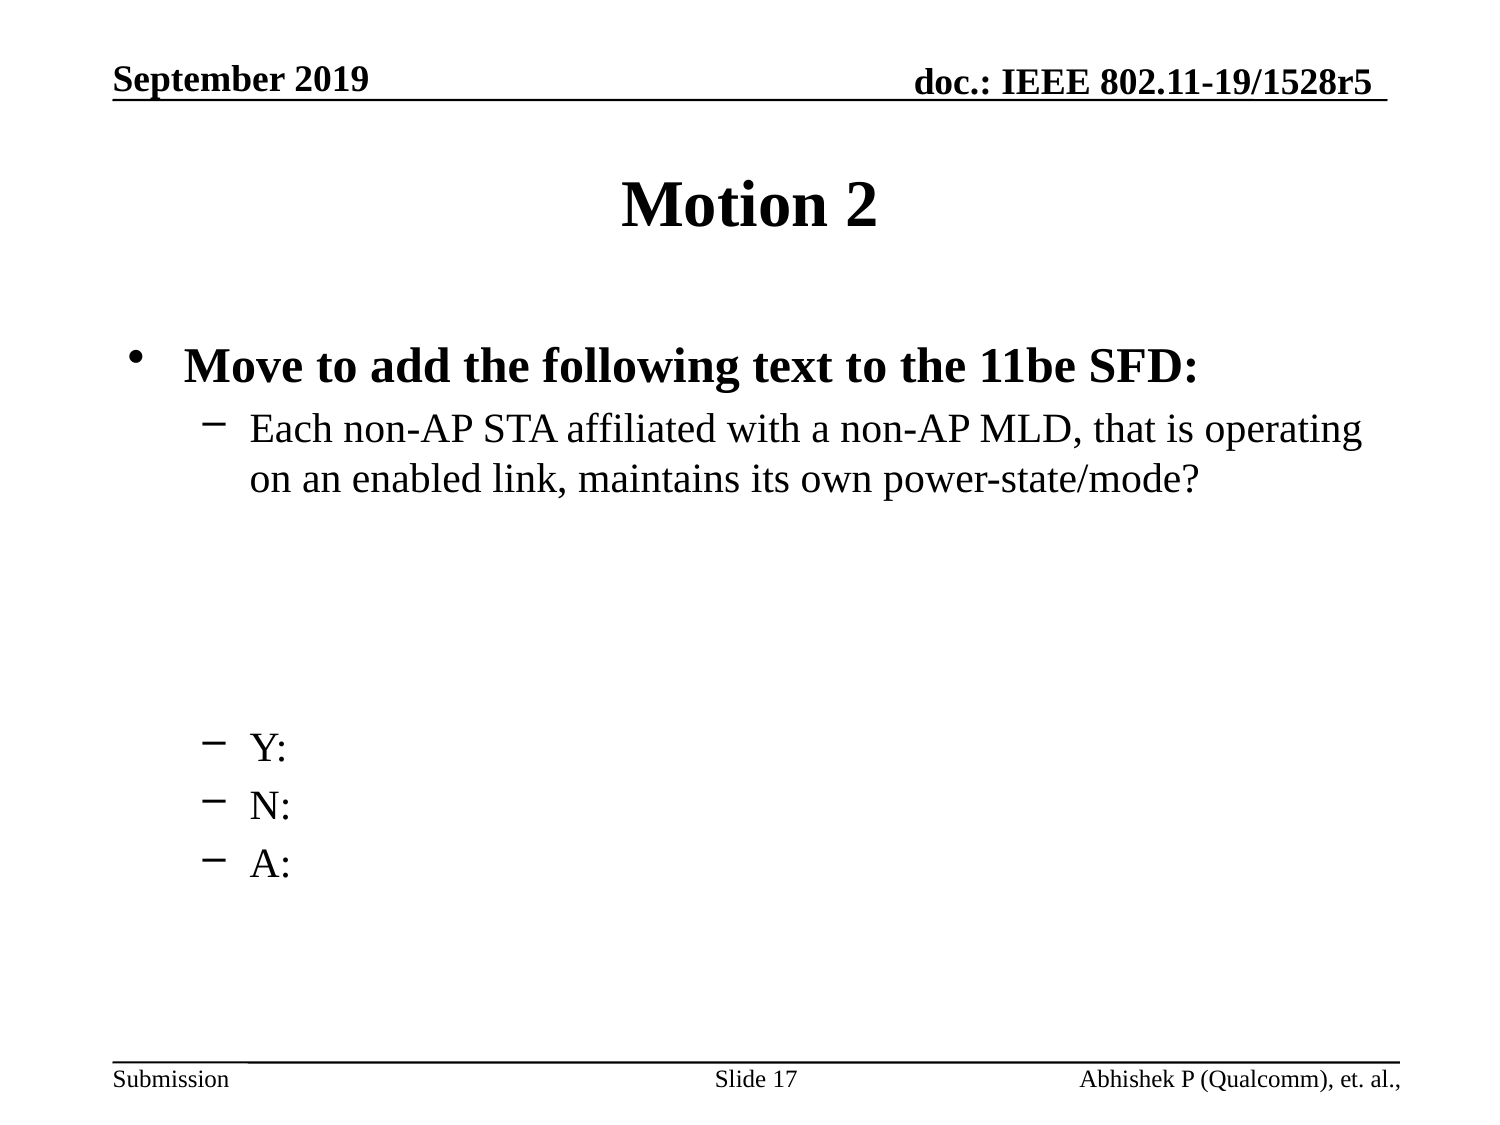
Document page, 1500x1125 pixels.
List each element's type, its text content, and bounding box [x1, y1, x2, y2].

slide_number Slide 17 [712, 1061, 801, 1093]
title Motion 2 [112, 112, 1388, 288]
list Move to add the following text to the 11be SFD: Each non-AP STA affiliated with a non-AP MLD, that is operating on an enabled link, maintains its own power-state/mode? Y: N: A: [112, 324, 1402, 1052]
footer Abhishek P (Qualcomm), et. al., [949, 1061, 1402, 1093]
